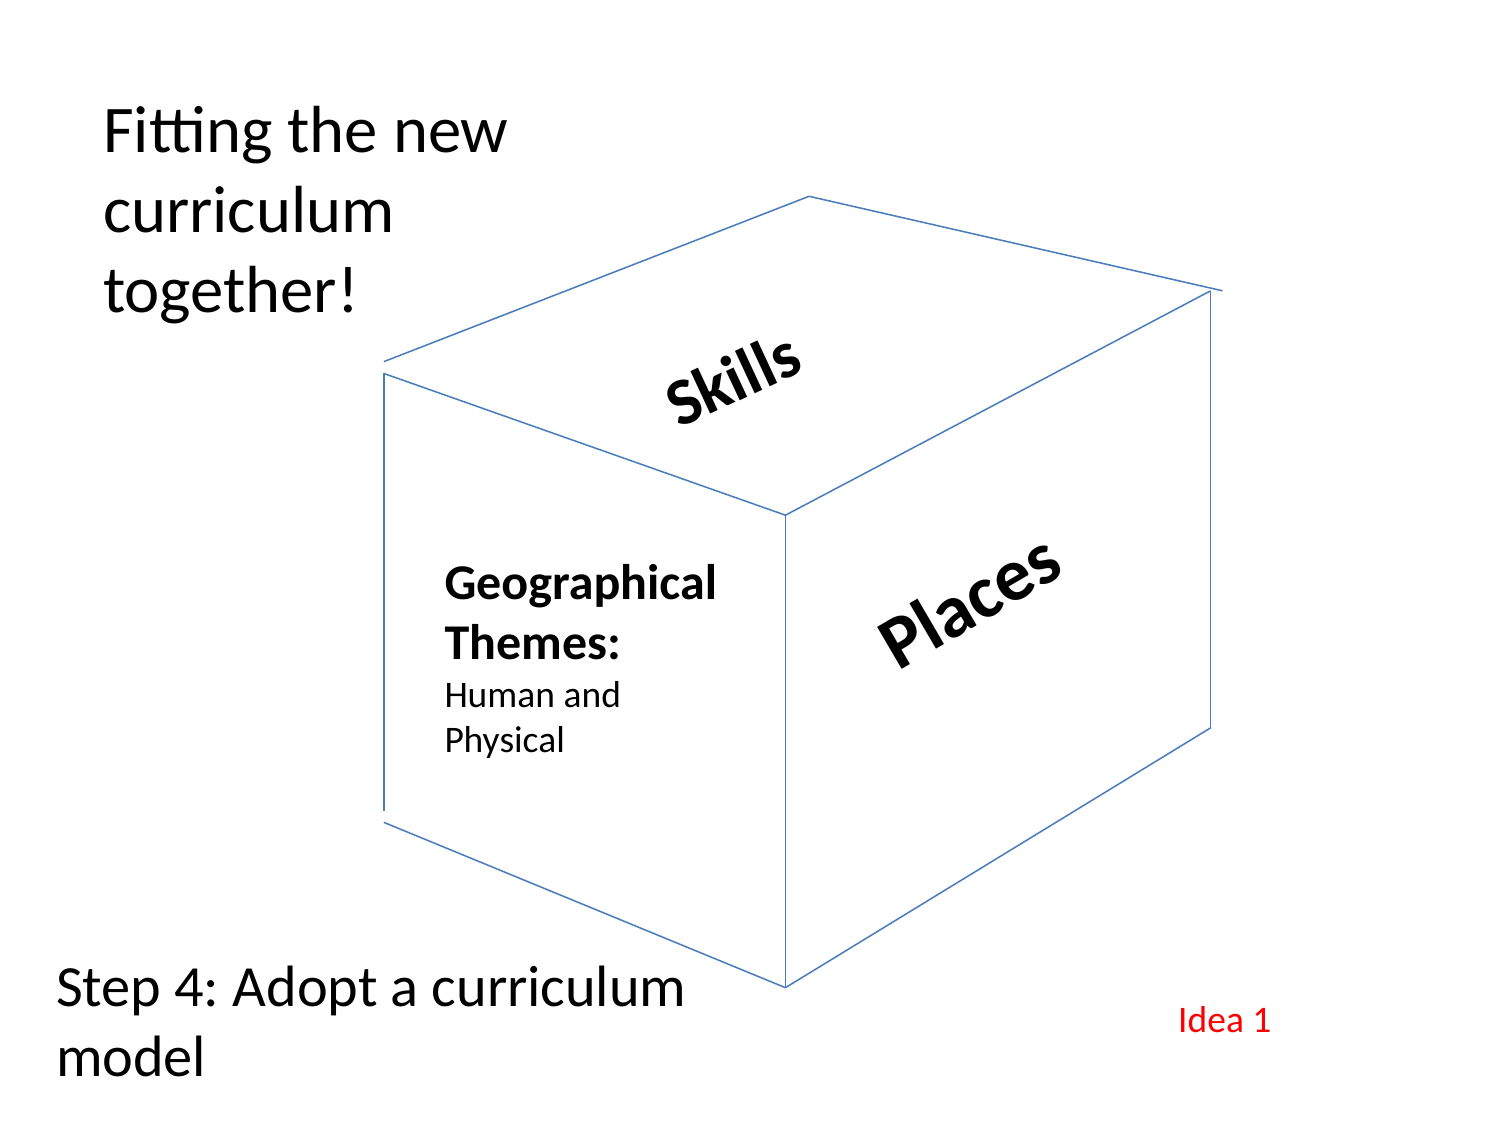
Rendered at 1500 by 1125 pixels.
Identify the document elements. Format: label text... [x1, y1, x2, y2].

text_box Step 4: Adopt a curriculum model [41, 940, 737, 1096]
text_box Places [843, 524, 1152, 699]
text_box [785, 727, 1211, 988]
text_box Fitting the new curriculum together! [88, 78, 635, 333]
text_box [785, 290, 1206, 516]
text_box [385, 373, 780, 516]
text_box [808, 195, 1223, 291]
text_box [383, 195, 807, 362]
text_box Geographical Themes: Human and Physical [429, 542, 737, 767]
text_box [383, 822, 786, 988]
text_box Idea 1 [1163, 987, 1436, 1048]
